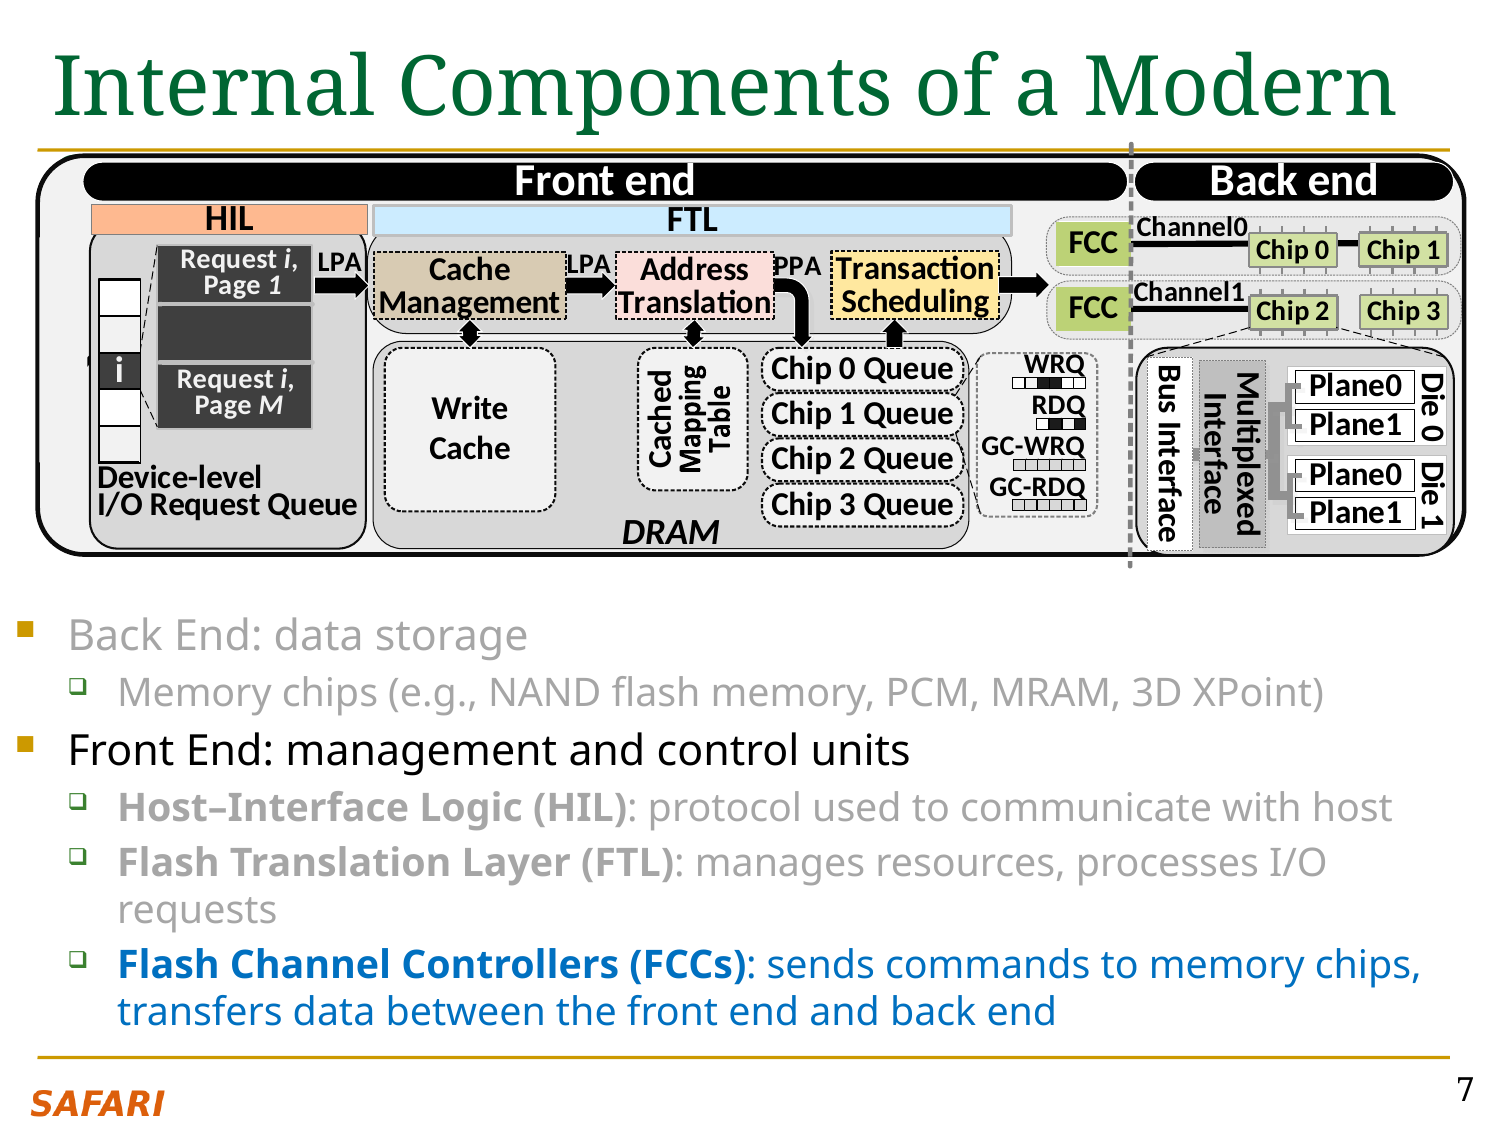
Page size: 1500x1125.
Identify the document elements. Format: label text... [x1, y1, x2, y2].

slide_number 7 [1139, 1046, 1490, 1121]
title Internal Components of a Modern SSD [37, 24, 1450, 136]
picture [5, 138, 1467, 574]
picture [29, 1083, 169, 1124]
list Back End: data storage Memory chips (e.g., NAND flash memory, PCM, MRAM, 3D XPoint) Front End: management and control units Host–Interface Logic (HIL): protocol used to communicate with host Flash Translation Layer (FTL): manages resources, processes I/O requests Flash Channel Controllers (FCCs): sends commands to memory chips, transfers data between the front end and back end [0, 599, 1490, 1046]
